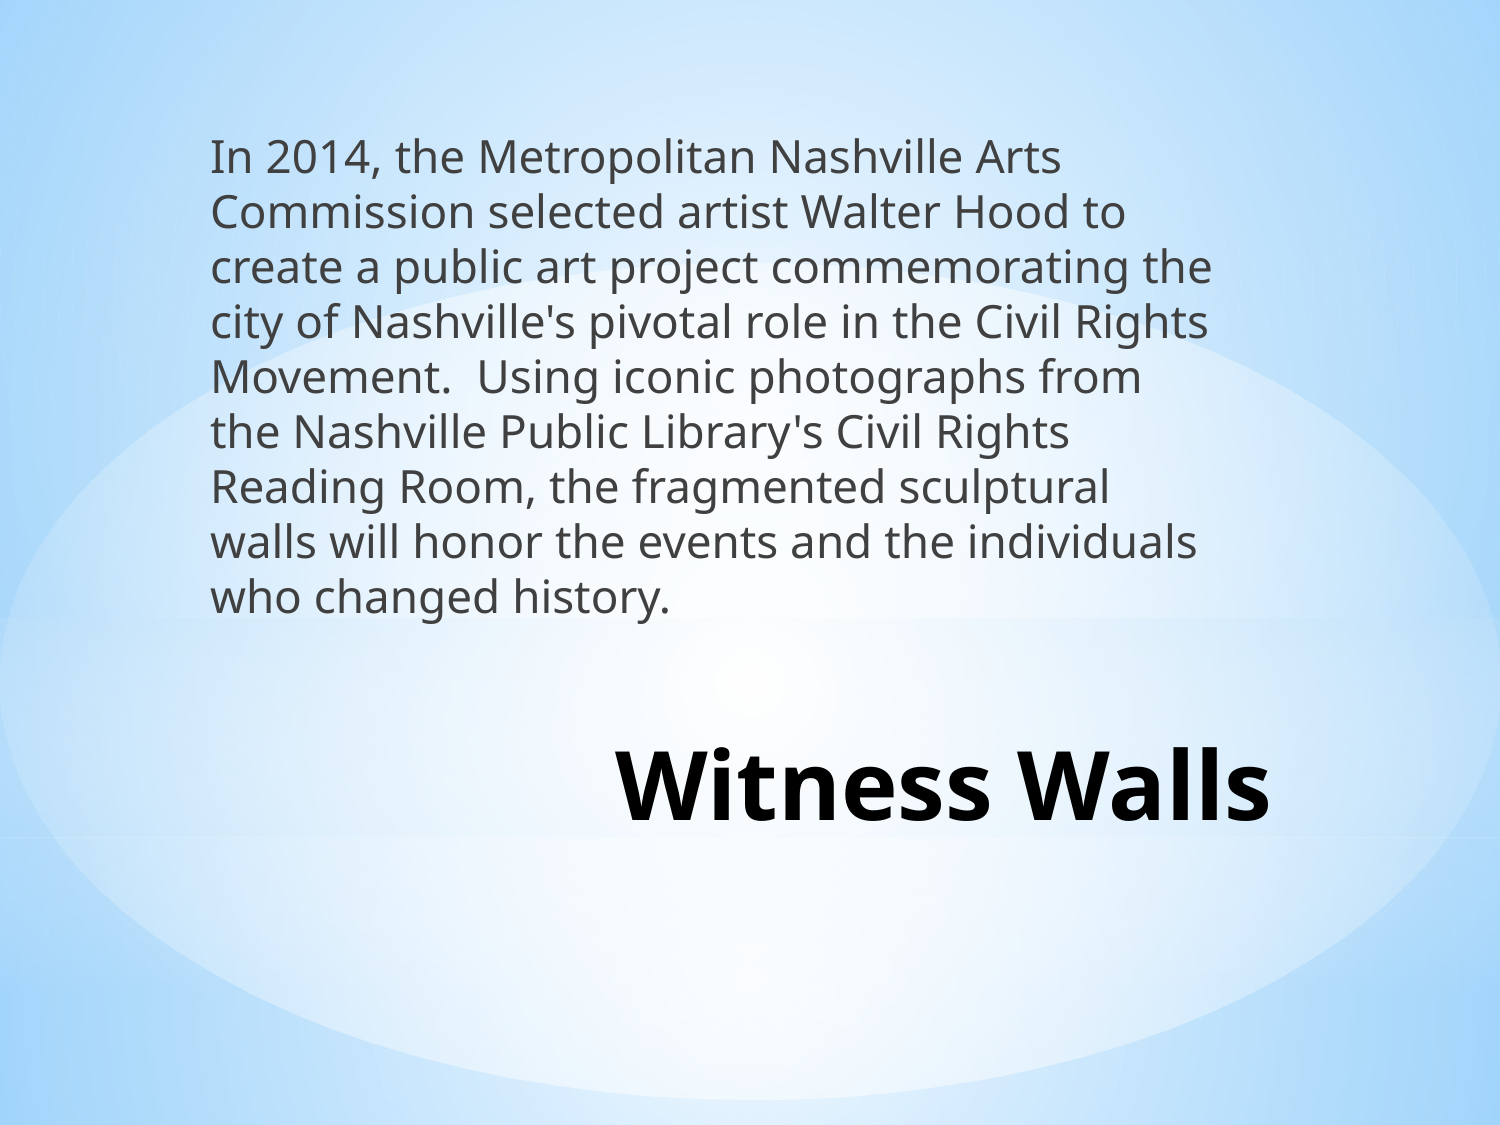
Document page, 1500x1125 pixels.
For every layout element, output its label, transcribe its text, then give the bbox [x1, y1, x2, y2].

title Witness Walls [294, 717, 1363, 905]
list In 2014, the Metropolitan Nashville Arts Commission selected artist Walter Hood to create a public art project commemorating the city of Nashville's pivotal role in the Civil Rights Movement. Using iconic photographs from the Nashville Public Library's Civil Rights Reading Room, the fragmented sculptural walls will honor the events and the individuals who changed history. [187, 120, 1238, 690]
